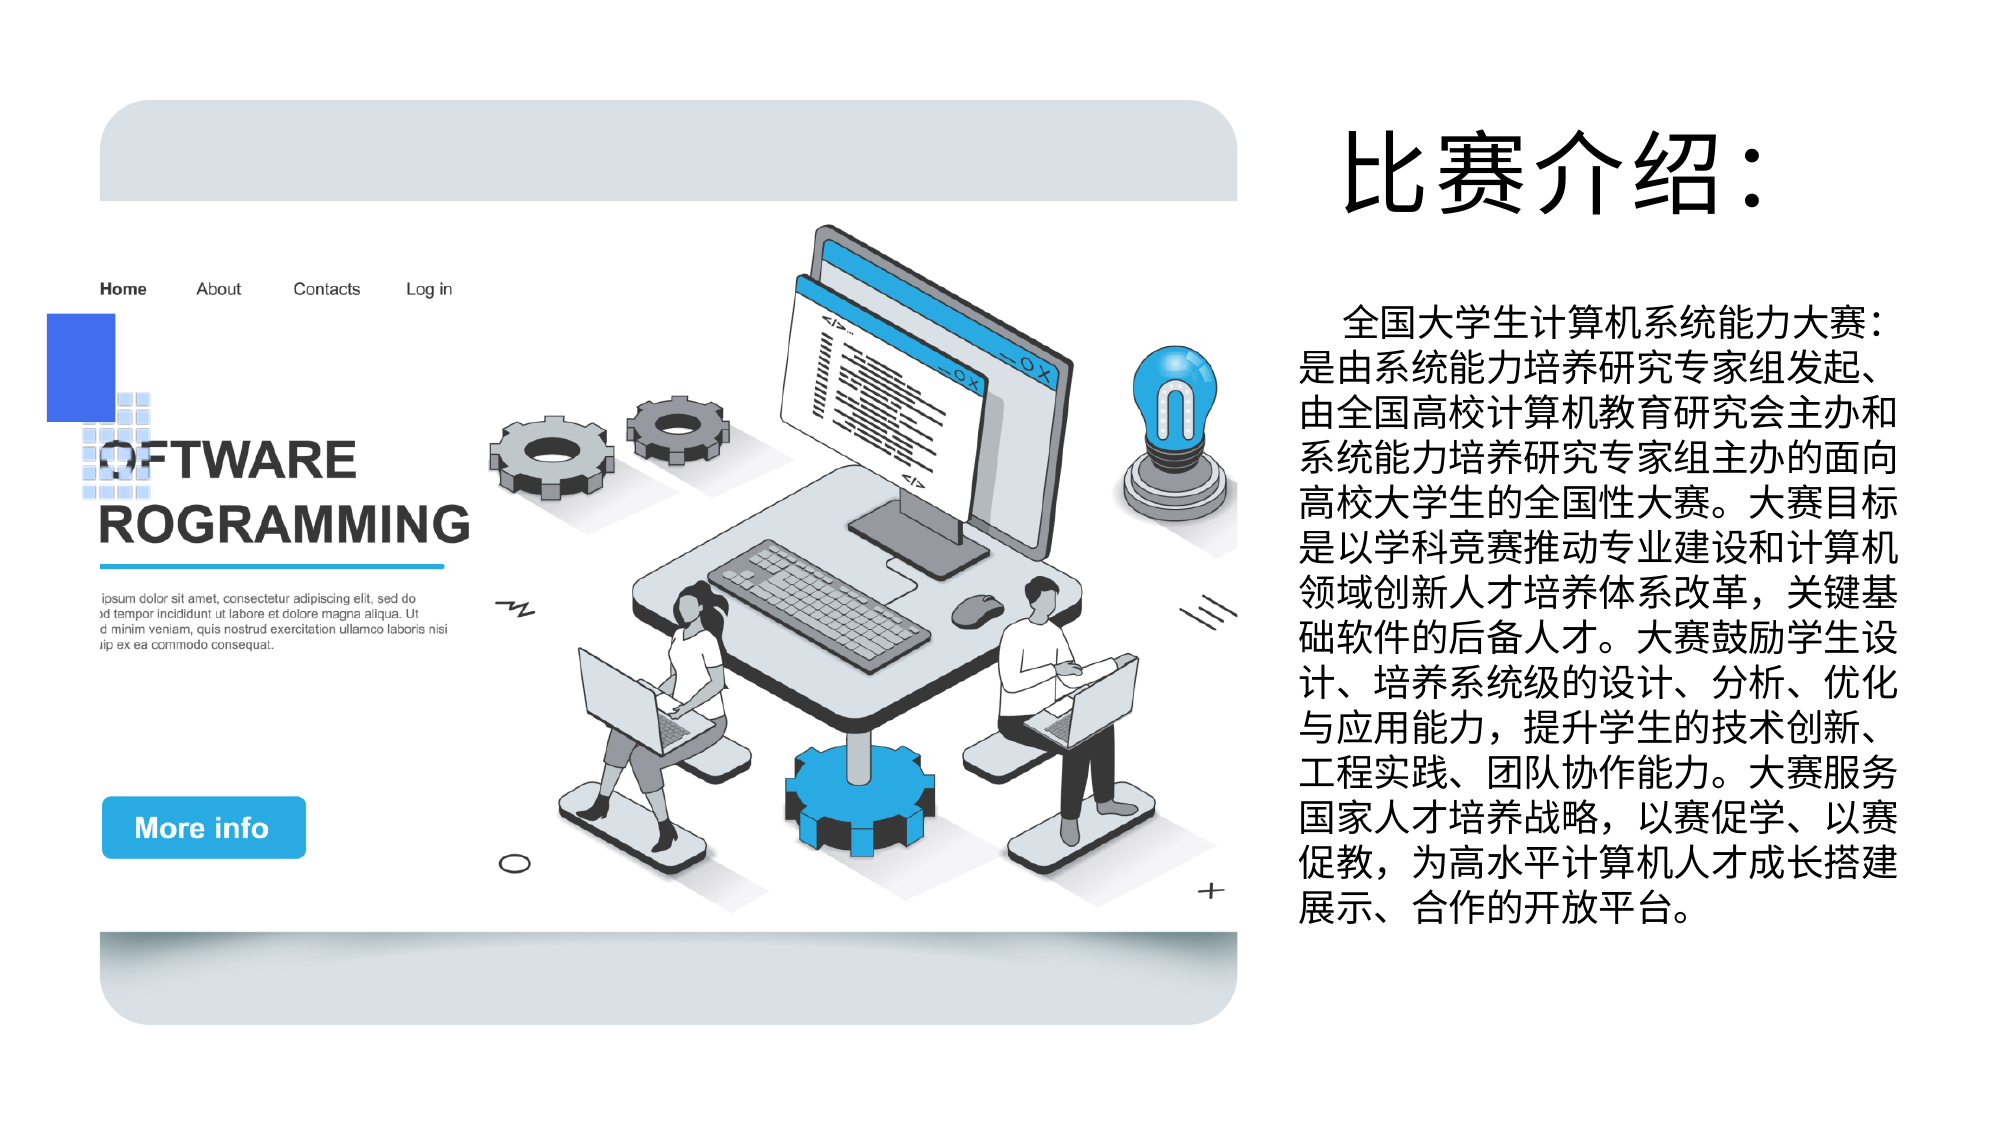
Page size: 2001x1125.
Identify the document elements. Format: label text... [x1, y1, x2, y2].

text_box 全国大学生计算机系统能力大赛：是由系统能力培养研究专家组发起、由全国高校计算机教育研究会主办和系统能力培养研究专家组主办的面向高校大学生的全国性大赛。大赛目标是以学科竞赛推动专业建设和计算机领域创新人才培养体系改革，关键基础软件的后备人才。大赛鼓励学生设计、培养系统级的设计、分析、优化与应用能力，提升学生的技术创新、工程实践、团队协作能力。大赛服务国家人才培养战略，以赛促学、以赛促教，为高水平计算机人才成长搭建展示、合作的开放平台。 [1284, 291, 1951, 1017]
text_box [46, 312, 99, 423]
title 比赛介绍： [1337, 99, 1923, 264]
picture [81, 99, 1238, 1026]
